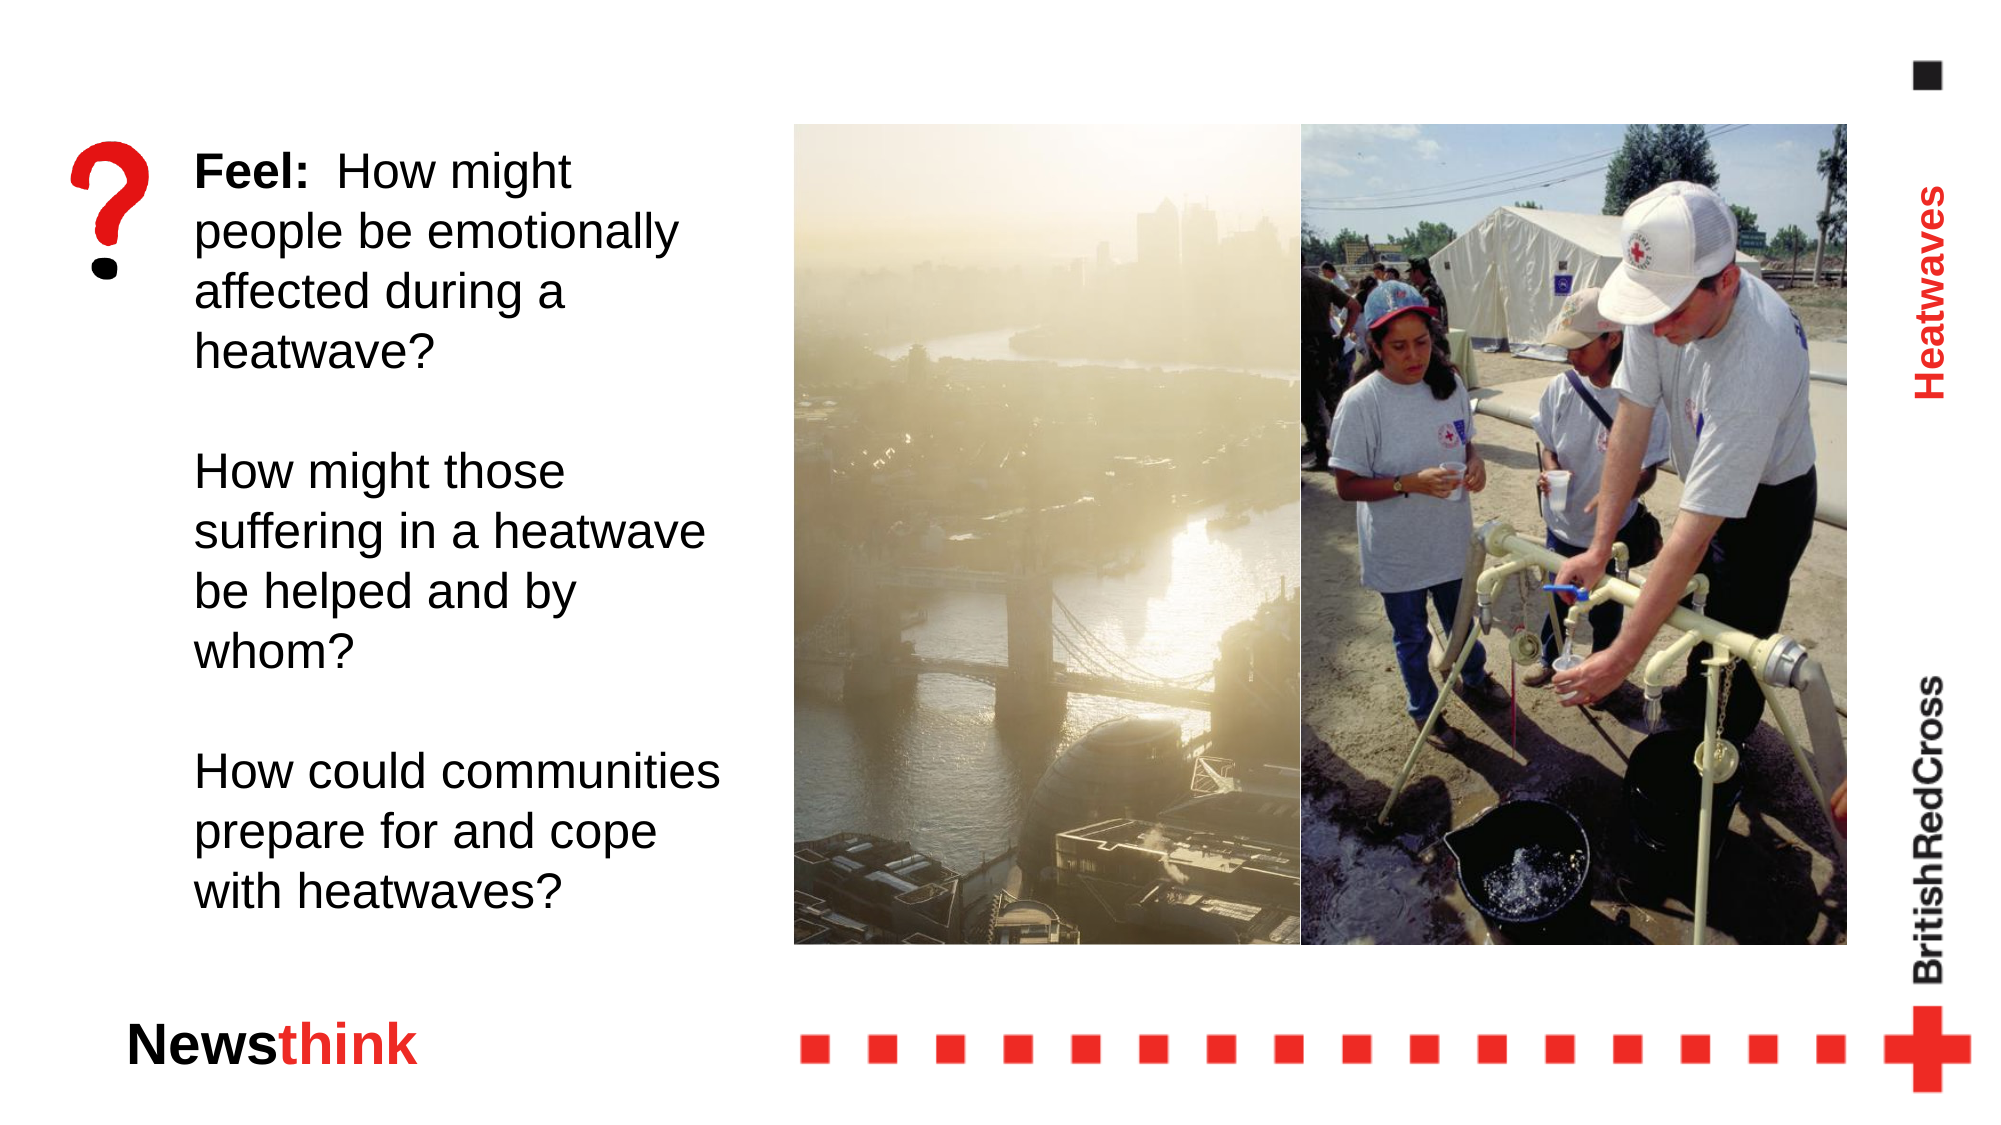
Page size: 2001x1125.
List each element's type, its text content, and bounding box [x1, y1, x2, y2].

picture [24, 124, 195, 295]
picture [727, 20, 1998, 1122]
text_box Heatwaves [1894, 169, 1960, 416]
text_box Newsthink [111, 998, 434, 1084]
title Feel: How might people be emotionally affected during a heatwave? How might those suffering in a heatwave be helped and by whom? How could communities prepare for and cope with heatwaves? [178, 131, 746, 927]
